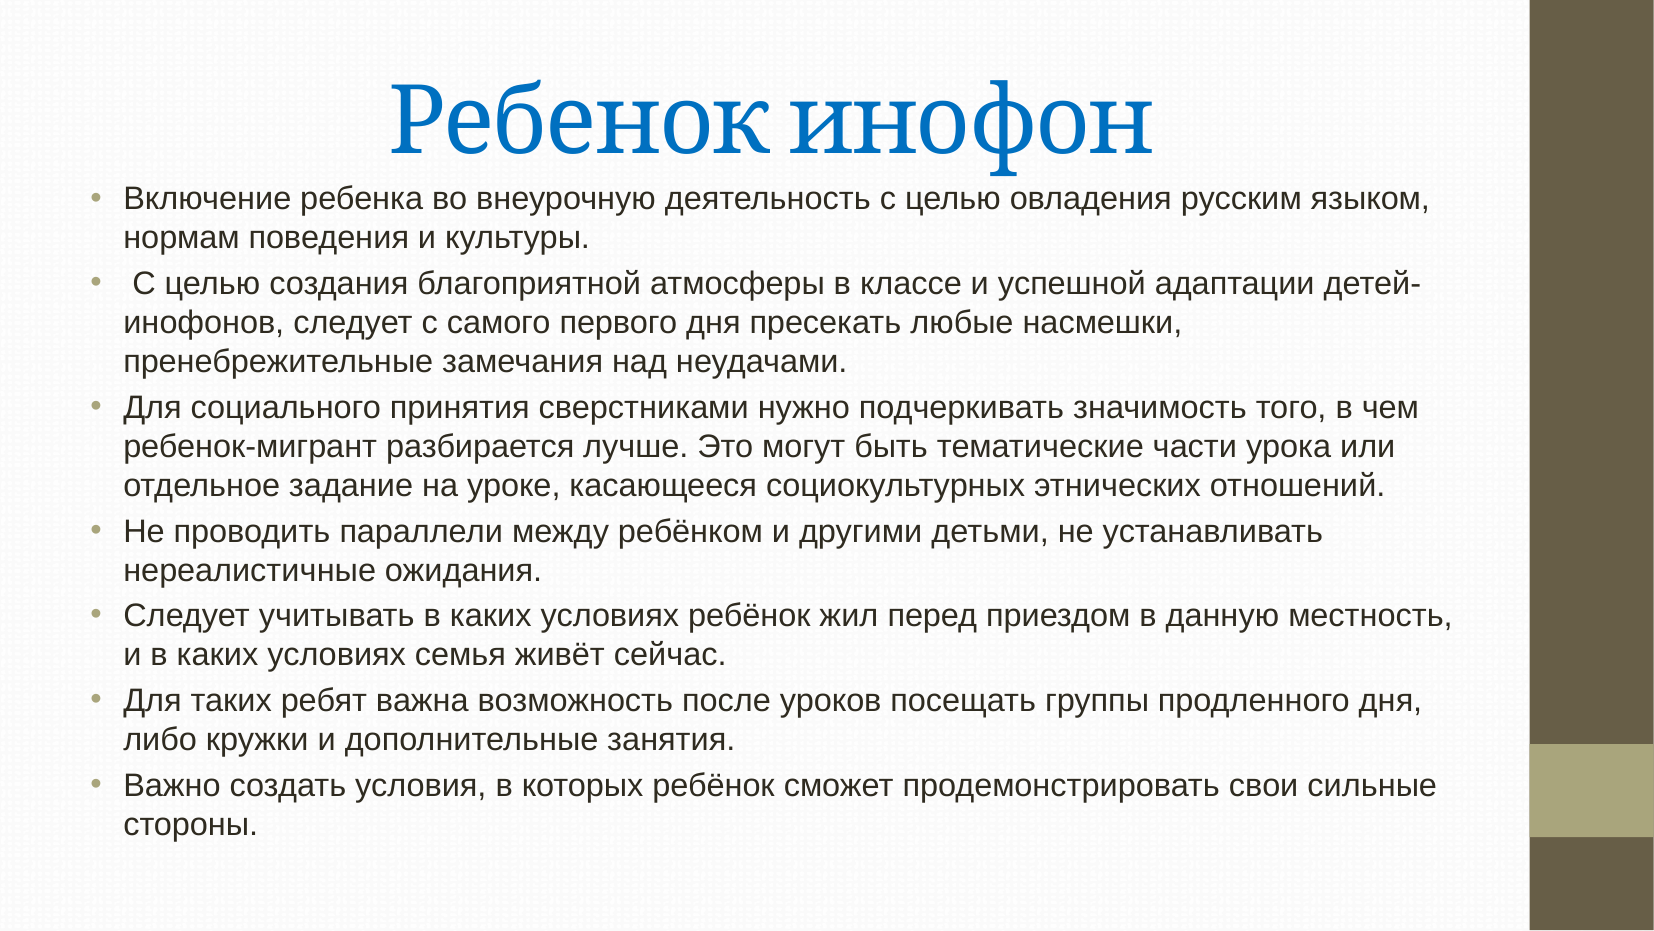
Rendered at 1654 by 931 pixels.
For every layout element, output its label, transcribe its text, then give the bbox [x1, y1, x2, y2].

title Ребенок инофон [82, 37, 1461, 169]
list Включение ребенка во внеурочную деятельность с целью овладения русским языком, нормам поведения и культуры. С целью создания благоприятной атмосферы в классе и успешной адаптации детей-инофонов, следует с самого первого дня пресекать любые насмешки, пренебрежительные замечания над неудачами. Для социального принятия сверстниками нужно подчеркивать значимость того, в чем ребенок-мигрант разбирается лучше. Это могут быть тематические части урока или отдельное задание на уроке, касающееся социокультурных этнических отношений. Не проводить параллели между ребёнком и другими детьми, не устанавливать нереалистичные ожидания. Следует учитывать в каких условиях ребёнок жил перед приездом в данную местность, и в каких условиях семья живёт сейчас. Для таких ребят важна возможность после уроков посещать группы продленного дня, либо кружки и дополнительные занятия. Важно создать условия, в которых ребёнок сможет продемонстрировать свои сильные стороны. [58, 169, 1473, 869]
